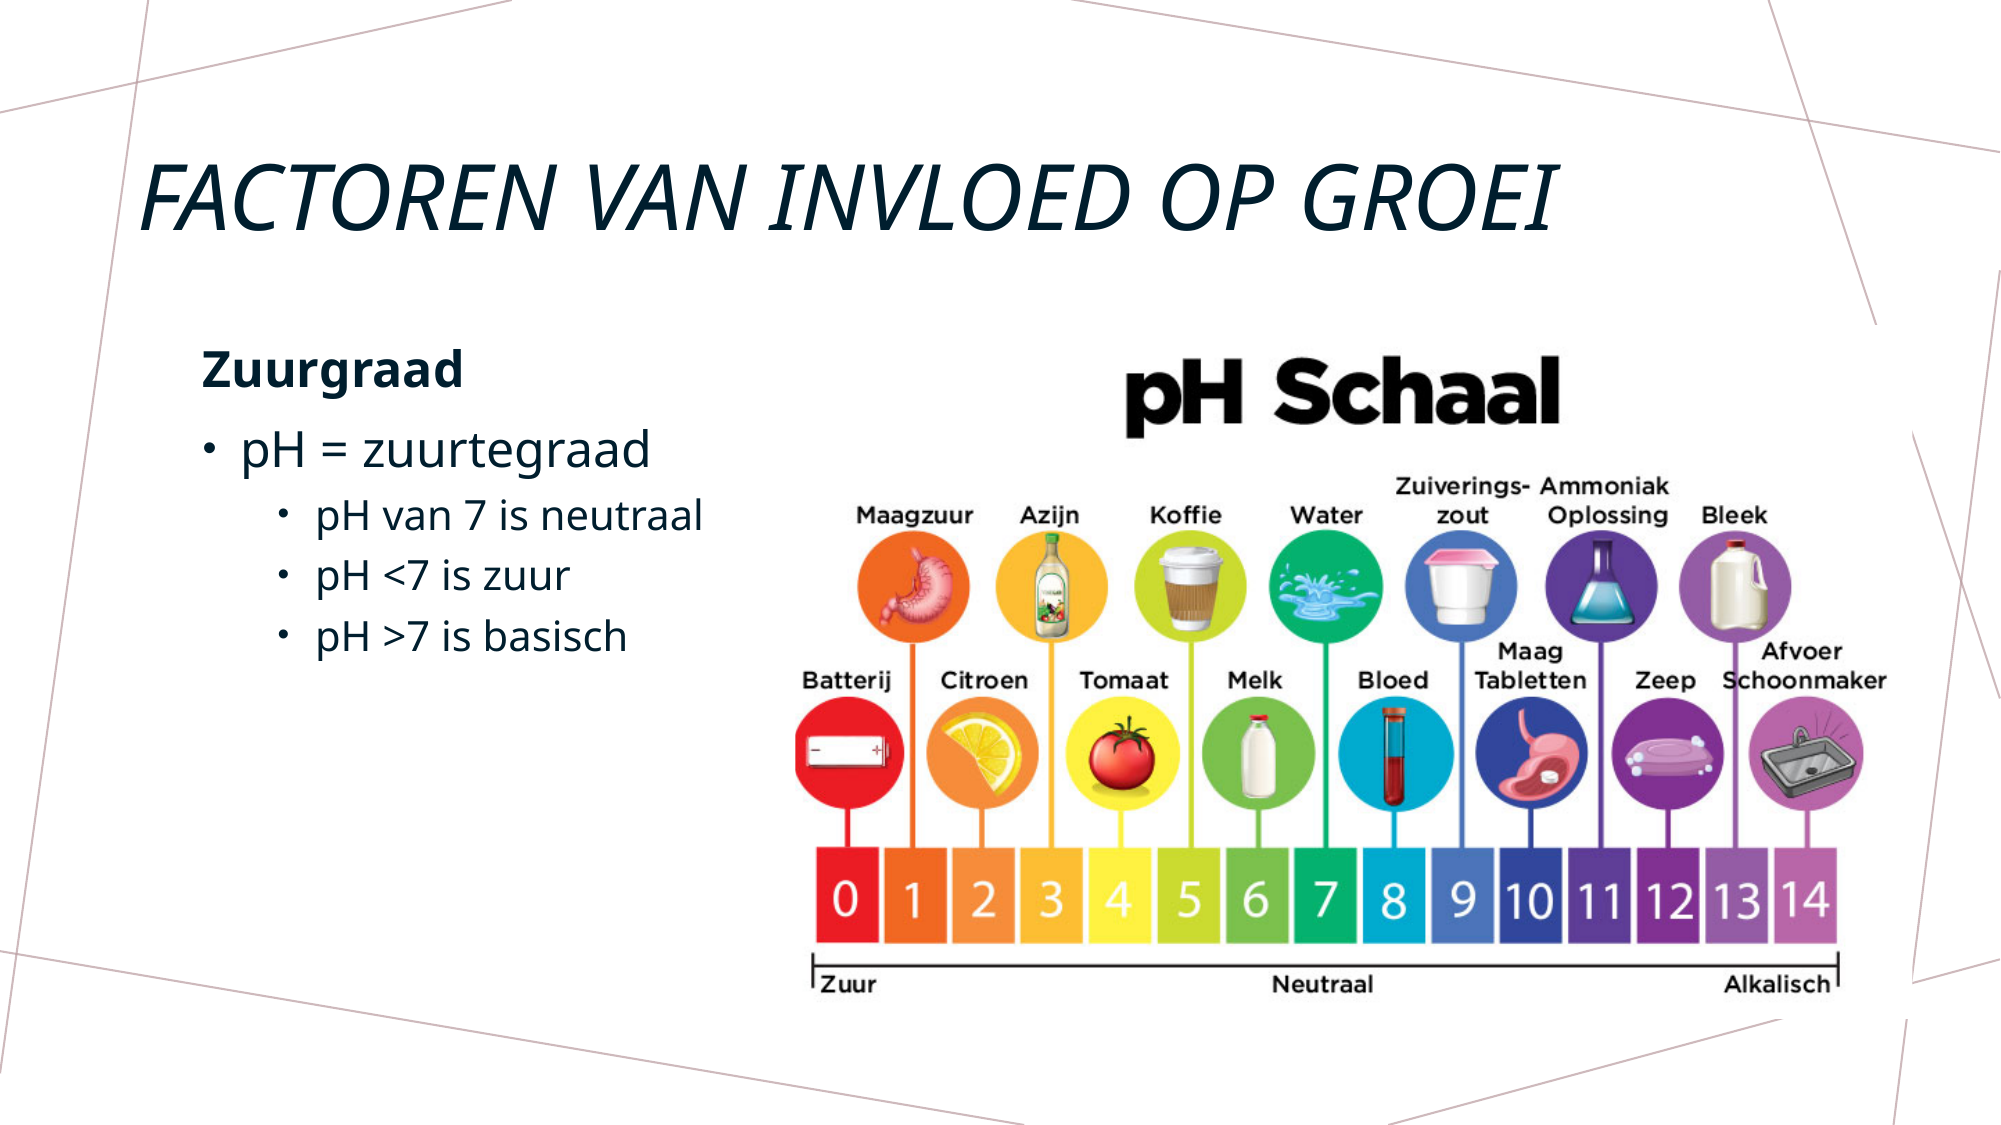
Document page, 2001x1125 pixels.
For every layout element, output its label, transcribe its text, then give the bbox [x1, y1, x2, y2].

title Factoren van invloed op groei [122, 87, 1851, 315]
picture [795, 325, 1913, 1019]
list Zuurgraad pH = zuurtegraad pH van 7 is neutraal pH <7 is zuur pH >7 is basisch [187, 329, 1047, 1125]
